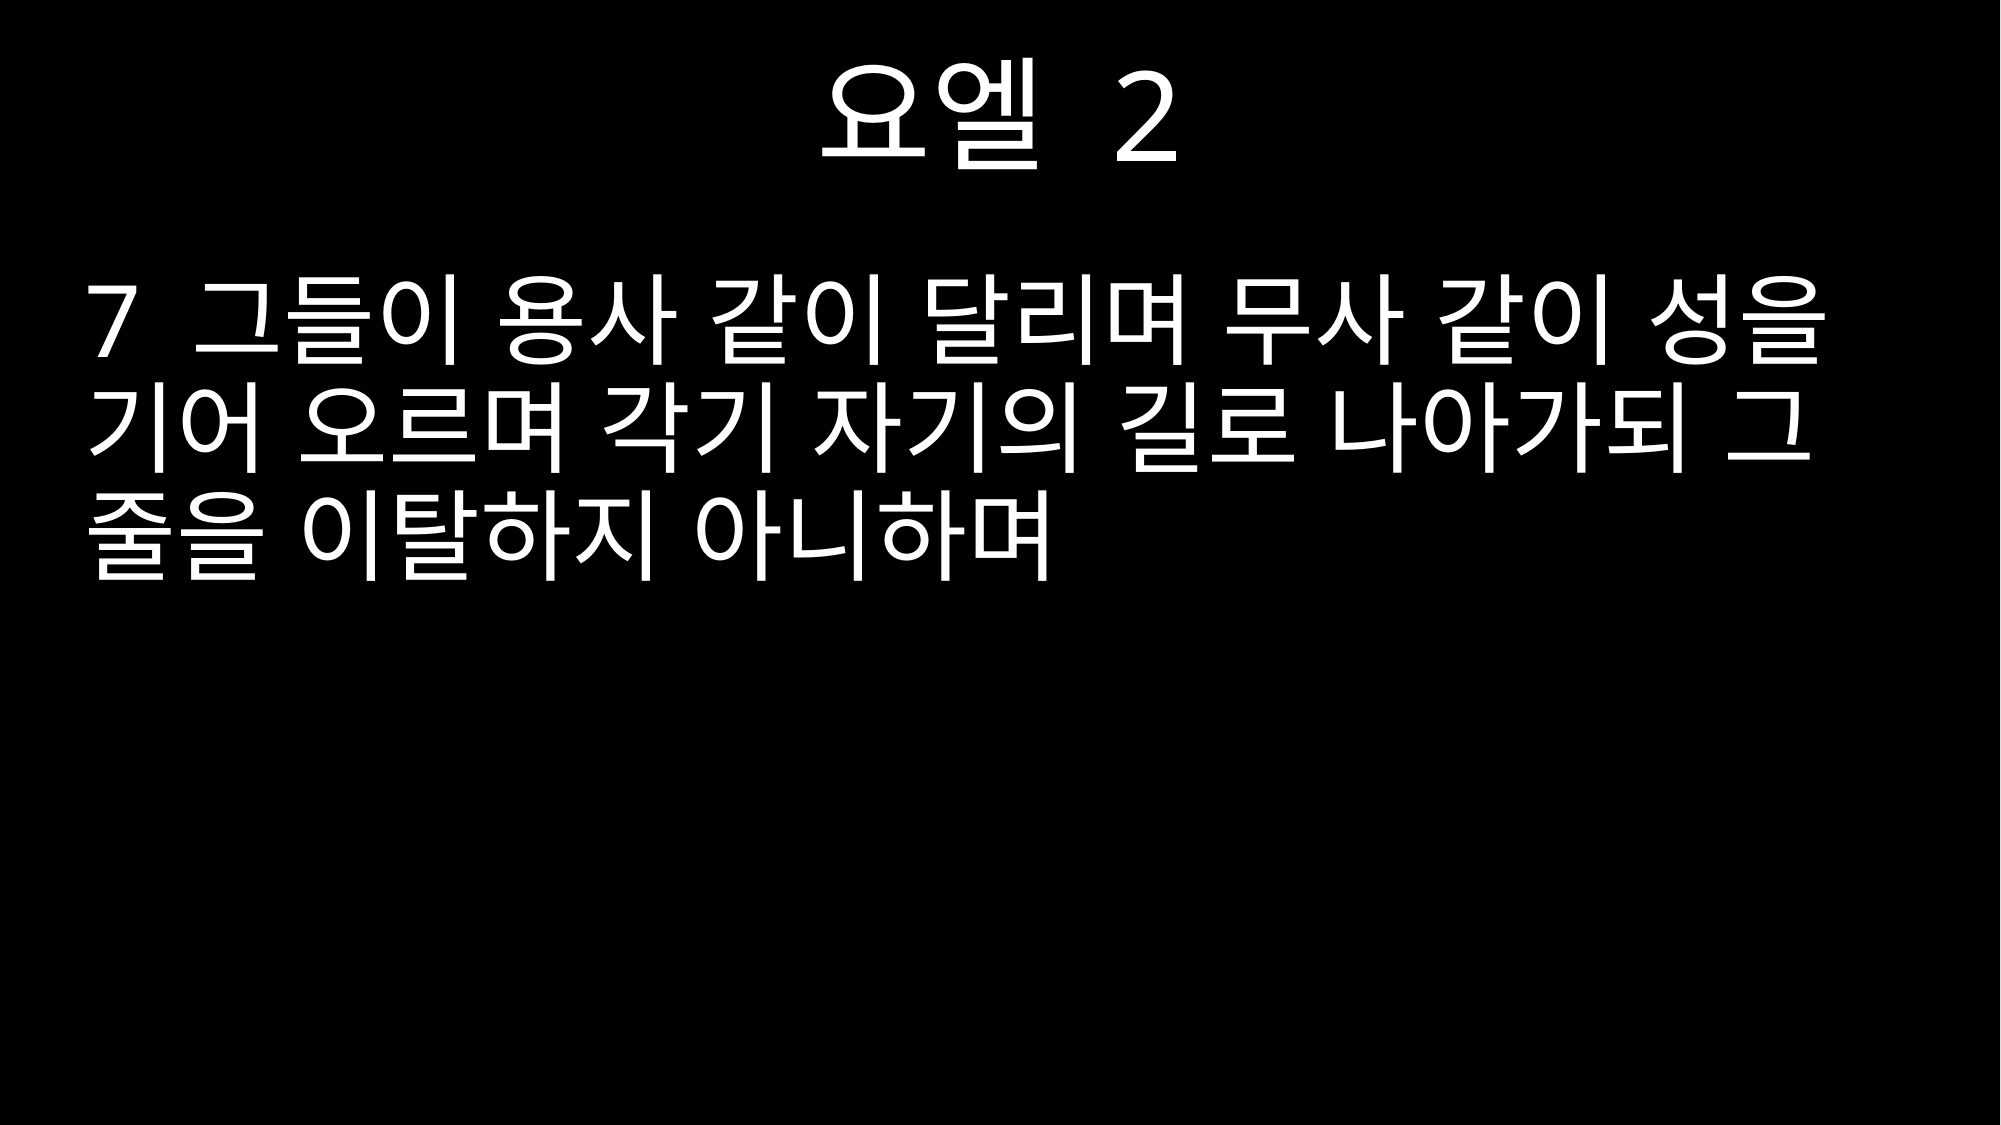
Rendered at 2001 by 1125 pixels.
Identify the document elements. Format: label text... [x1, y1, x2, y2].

picture [0, 0, 2001, 1125]
footer 요엘 2 [0, 32, 2000, 192]
list 7 그들이 용사 같이 달리며 무사 같이 성을 기어 오르며 각기 자기의 길로 나아가되 그 줄을 이탈하지 아니하며 [69, 263, 1953, 423]
